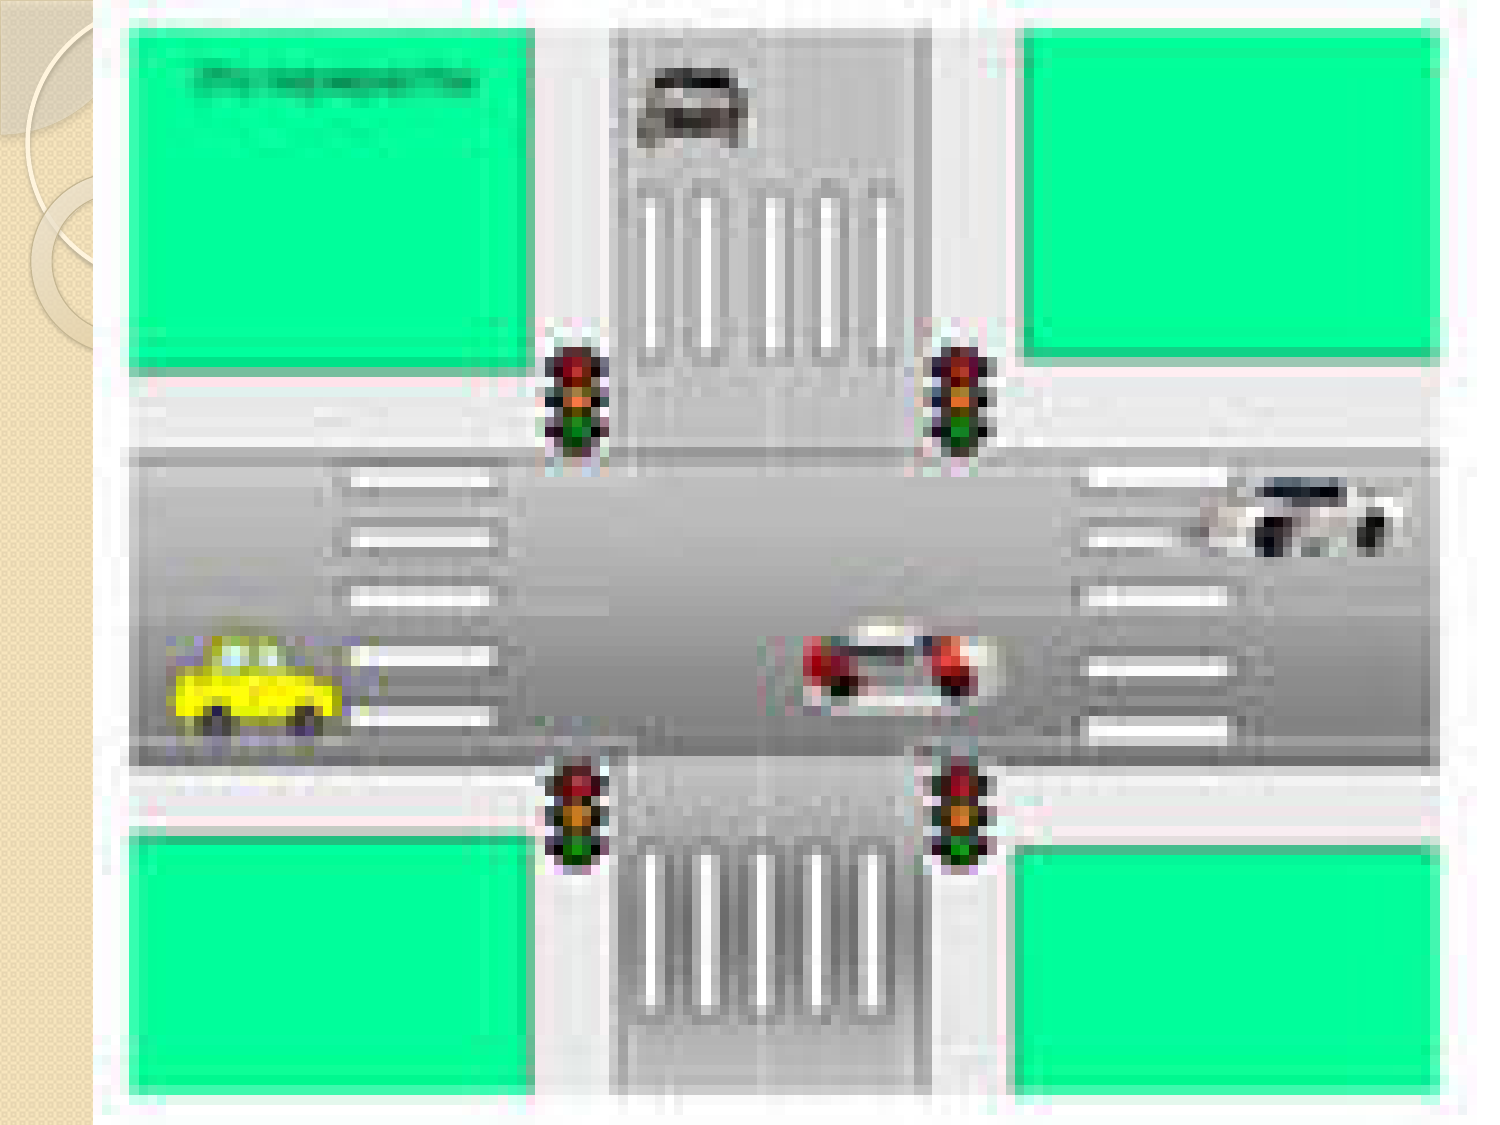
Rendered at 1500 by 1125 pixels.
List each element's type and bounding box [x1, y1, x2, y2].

list [93, 0, 1477, 1125]
